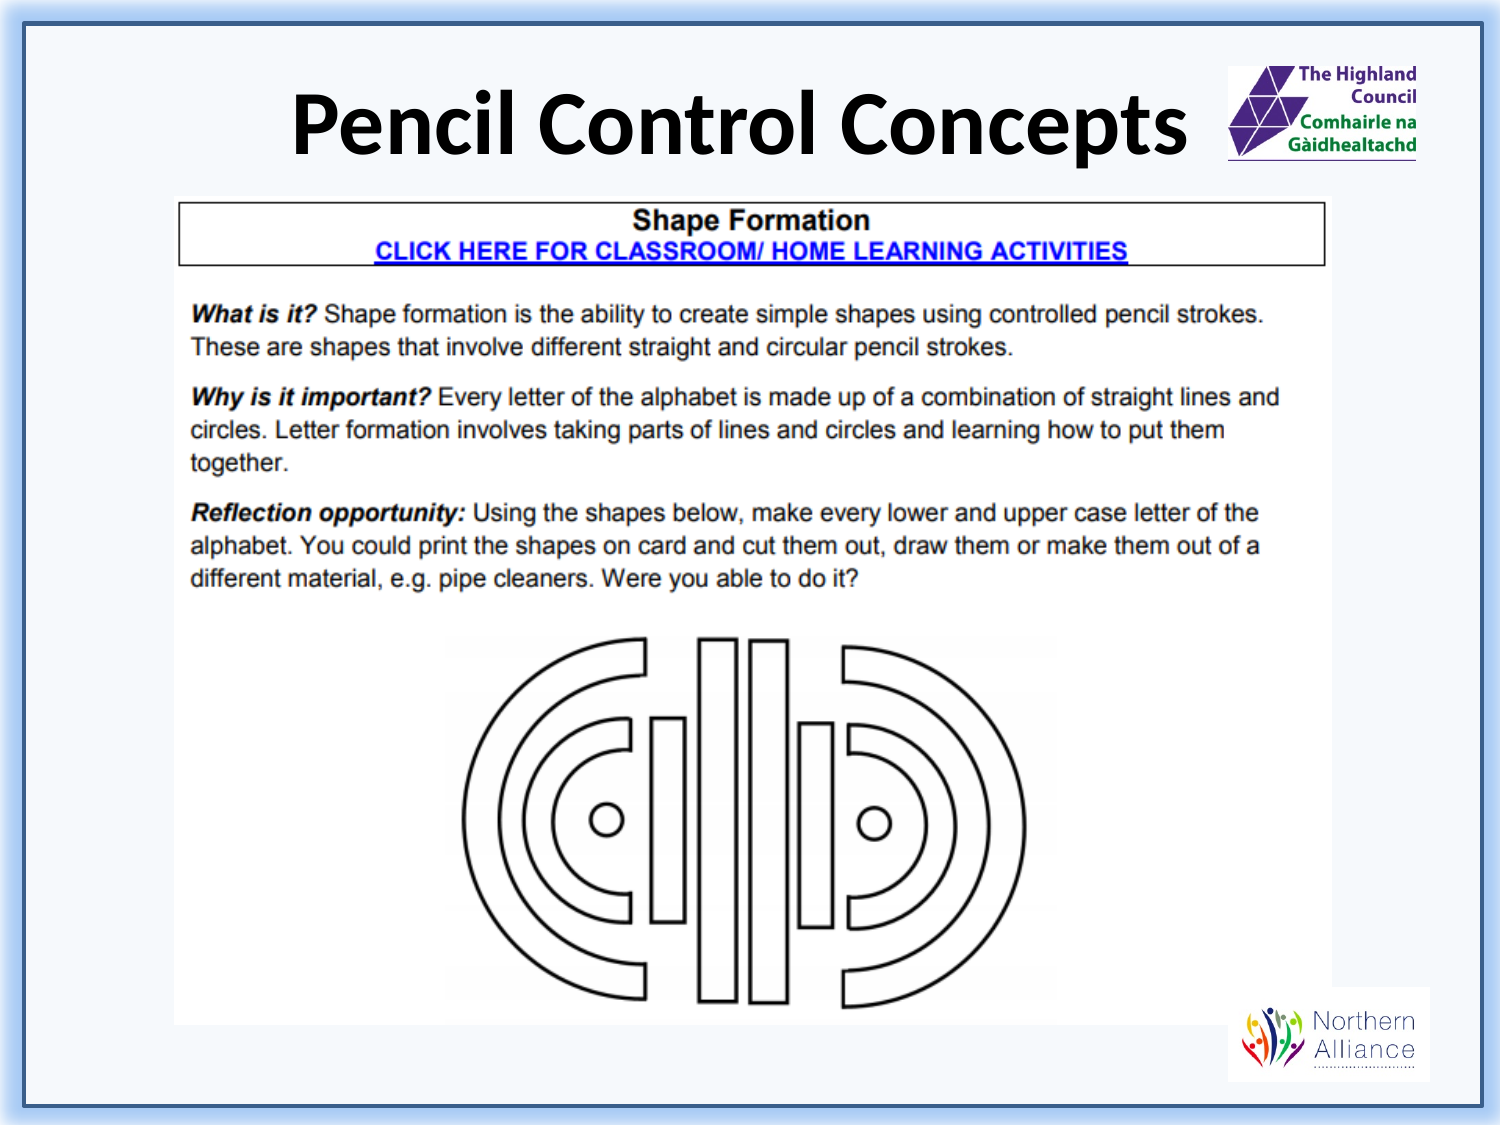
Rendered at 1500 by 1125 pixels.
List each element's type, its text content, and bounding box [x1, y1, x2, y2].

picture [1227, 66, 1416, 162]
text_box [22, 21, 1484, 1108]
title Pencil Control Concepts [65, 24, 1416, 212]
picture [174, 196, 1430, 1082]
